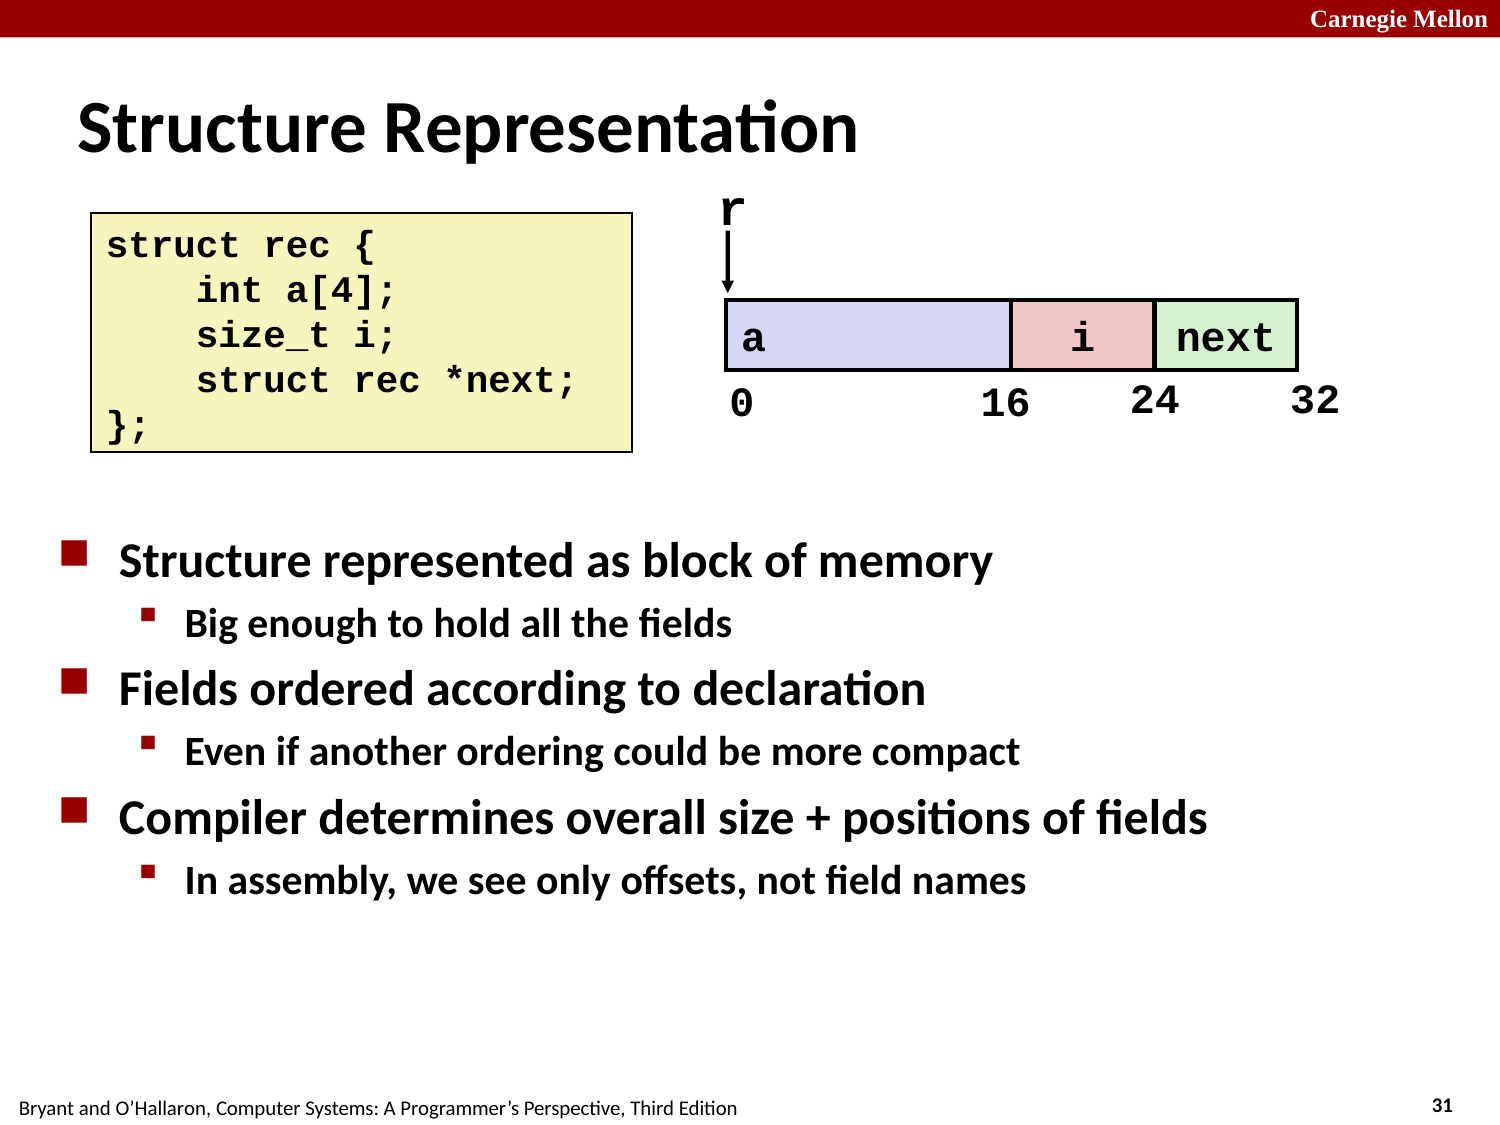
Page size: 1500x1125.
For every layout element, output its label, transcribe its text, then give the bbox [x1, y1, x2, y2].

text_box struct rec { int a[4]; size_t i; struct rec *next; }; [91, 212, 632, 453]
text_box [702, 167, 1356, 433]
list Structure represented as block of memory Big enough to hold all the fields Fields ordered according to declaration Even if another ordering could be more compact Compiler determines overall size + positions of fields In assembly, we see only offsets, not field names [47, 519, 1318, 991]
title Structure Representation [62, 74, 1426, 170]
